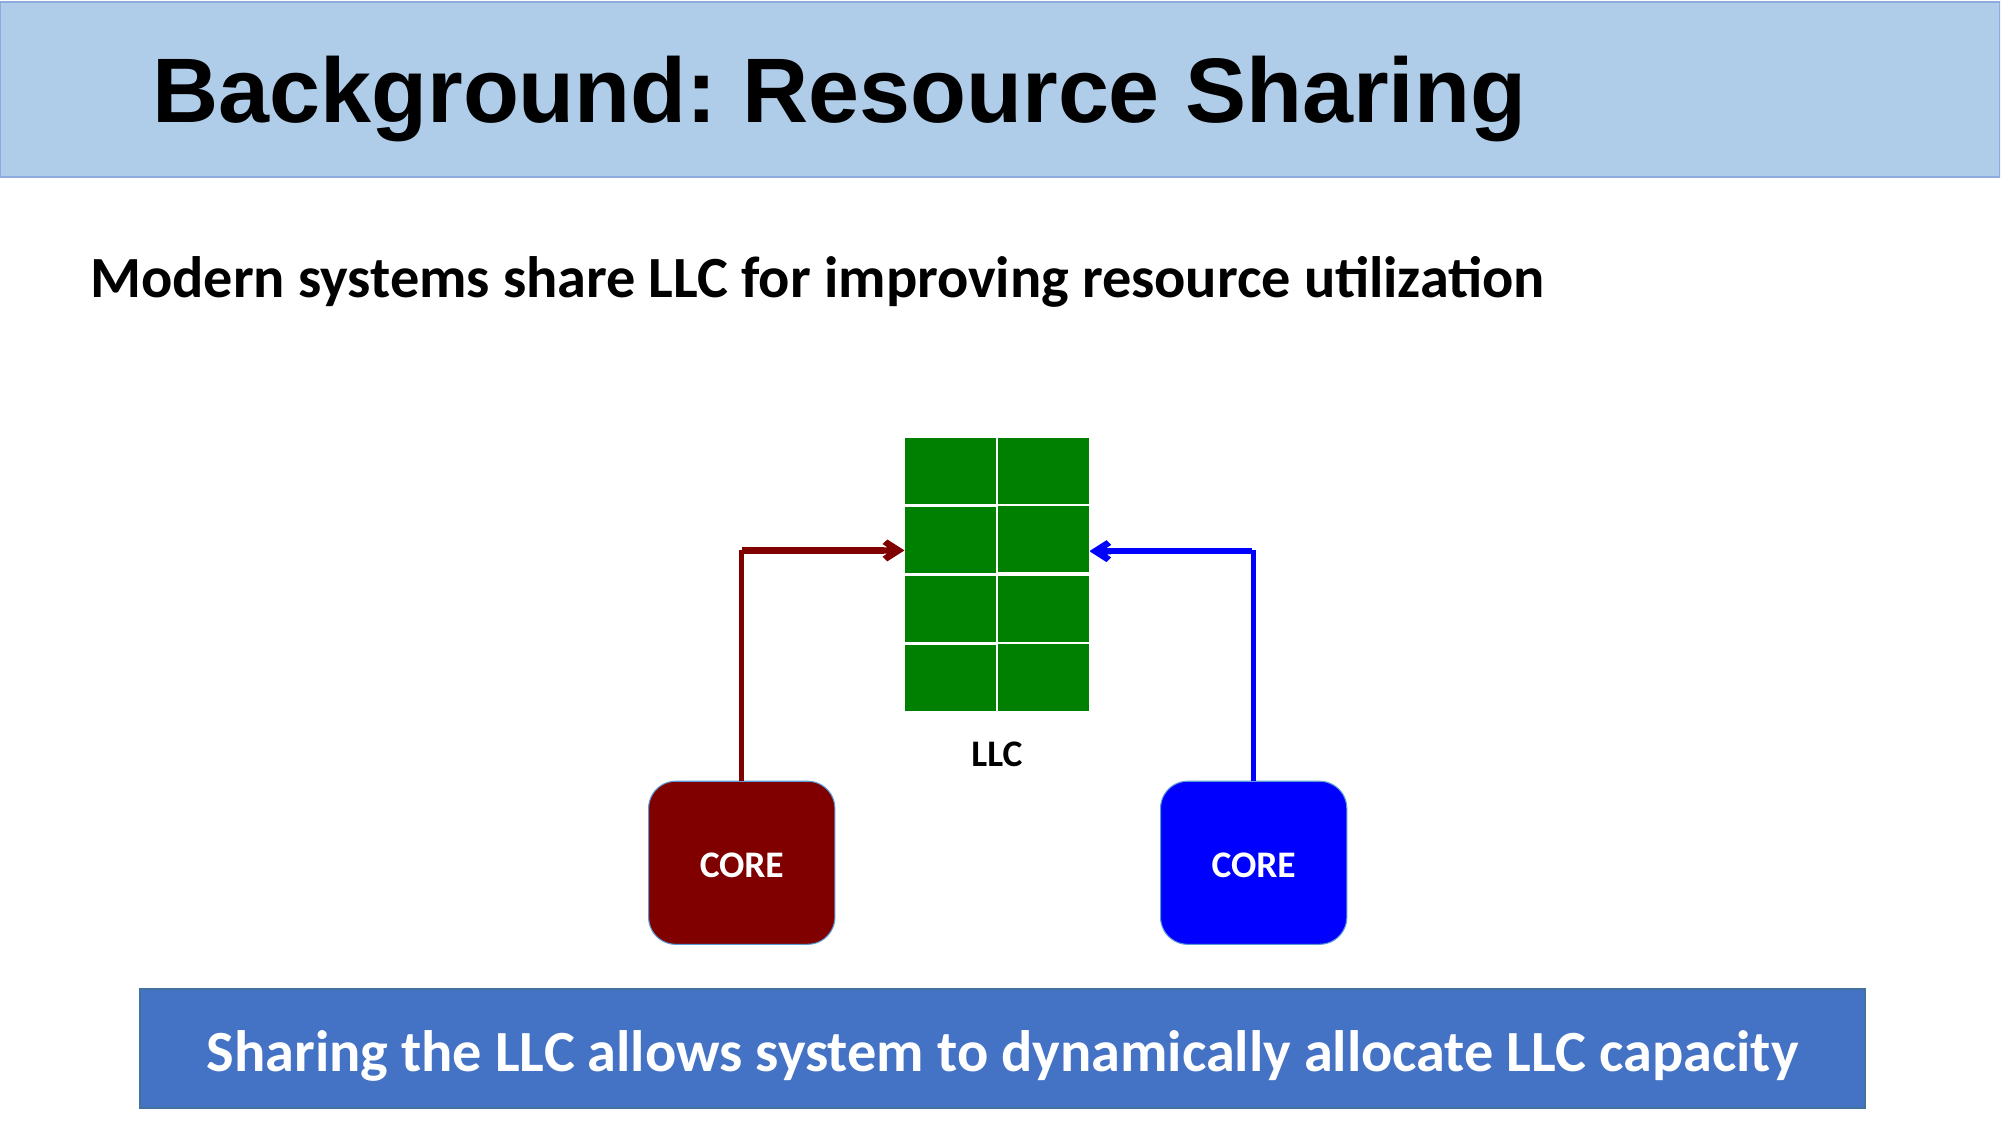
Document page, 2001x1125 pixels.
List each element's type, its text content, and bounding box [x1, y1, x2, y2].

text_box [996, 575, 1090, 643]
text_box CORE [648, 780, 836, 945]
text_box [904, 575, 996, 643]
text_box CORE [1160, 780, 1348, 945]
text_box [996, 643, 1090, 712]
text_box Modern systems share LLC for improving resource utilization [75, 231, 1561, 387]
title Background: Resource Sharing [137, 34, 1863, 151]
text_box [904, 506, 996, 574]
text_box [996, 505, 1090, 573]
text_box [904, 437, 996, 505]
text_box [904, 644, 996, 712]
text_box Sharing the LLC allows system to dynamically allocate LLC capacity [139, 988, 1866, 1109]
text_box LLC [956, 721, 1038, 782]
text_box [996, 437, 1090, 505]
